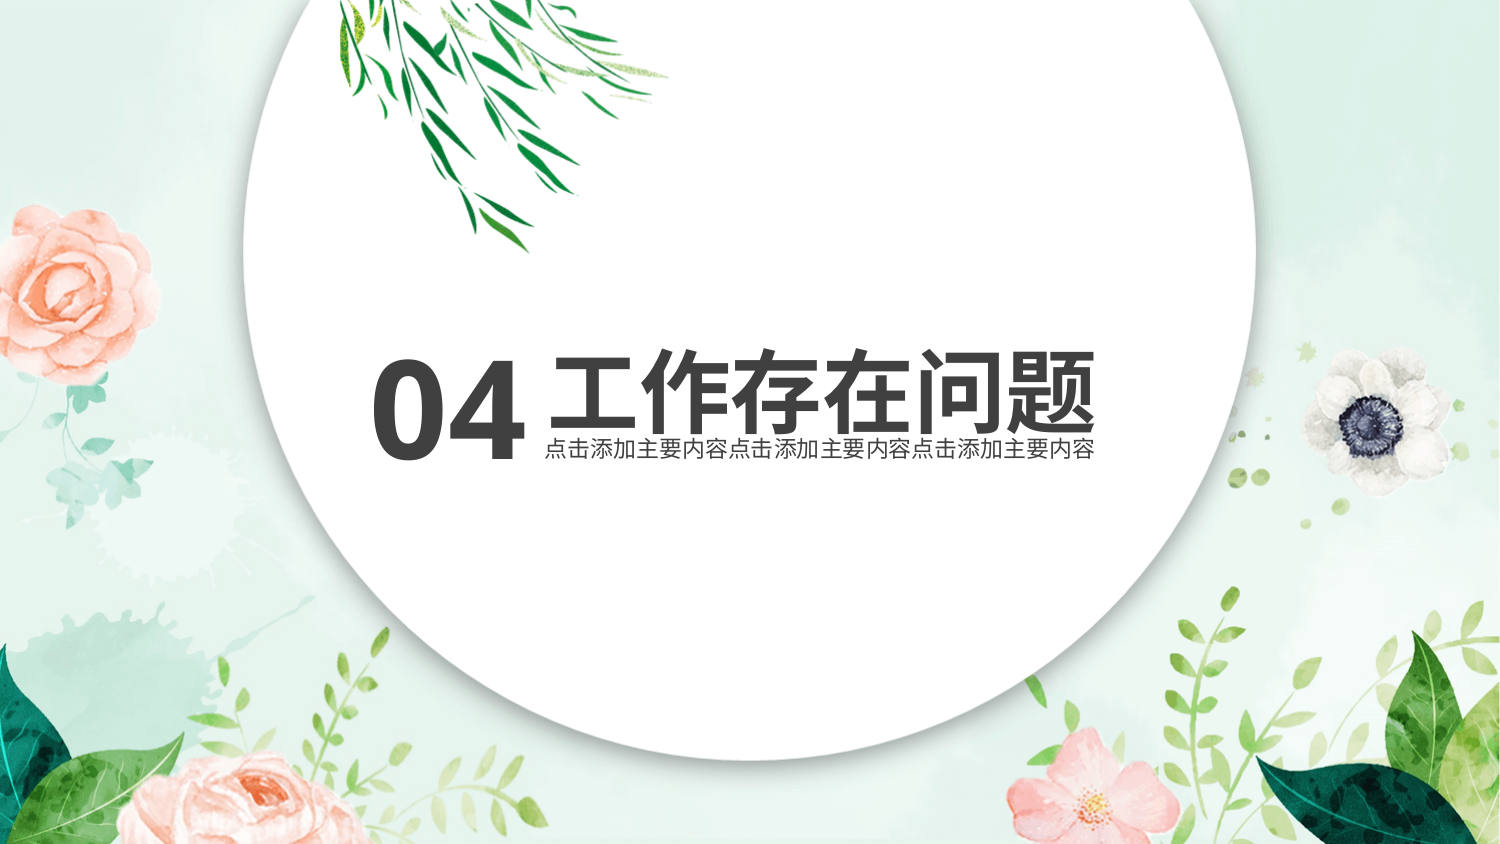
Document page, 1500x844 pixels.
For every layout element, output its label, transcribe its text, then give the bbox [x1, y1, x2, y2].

text_box 工作存在问题 [532, 327, 1113, 427]
text_box 点击添加主要内容点击添加主要内容点击添加主要内容 [500, 427, 1141, 470]
text_box 04 [354, 315, 542, 495]
picture [0, 0, 1500, 844]
